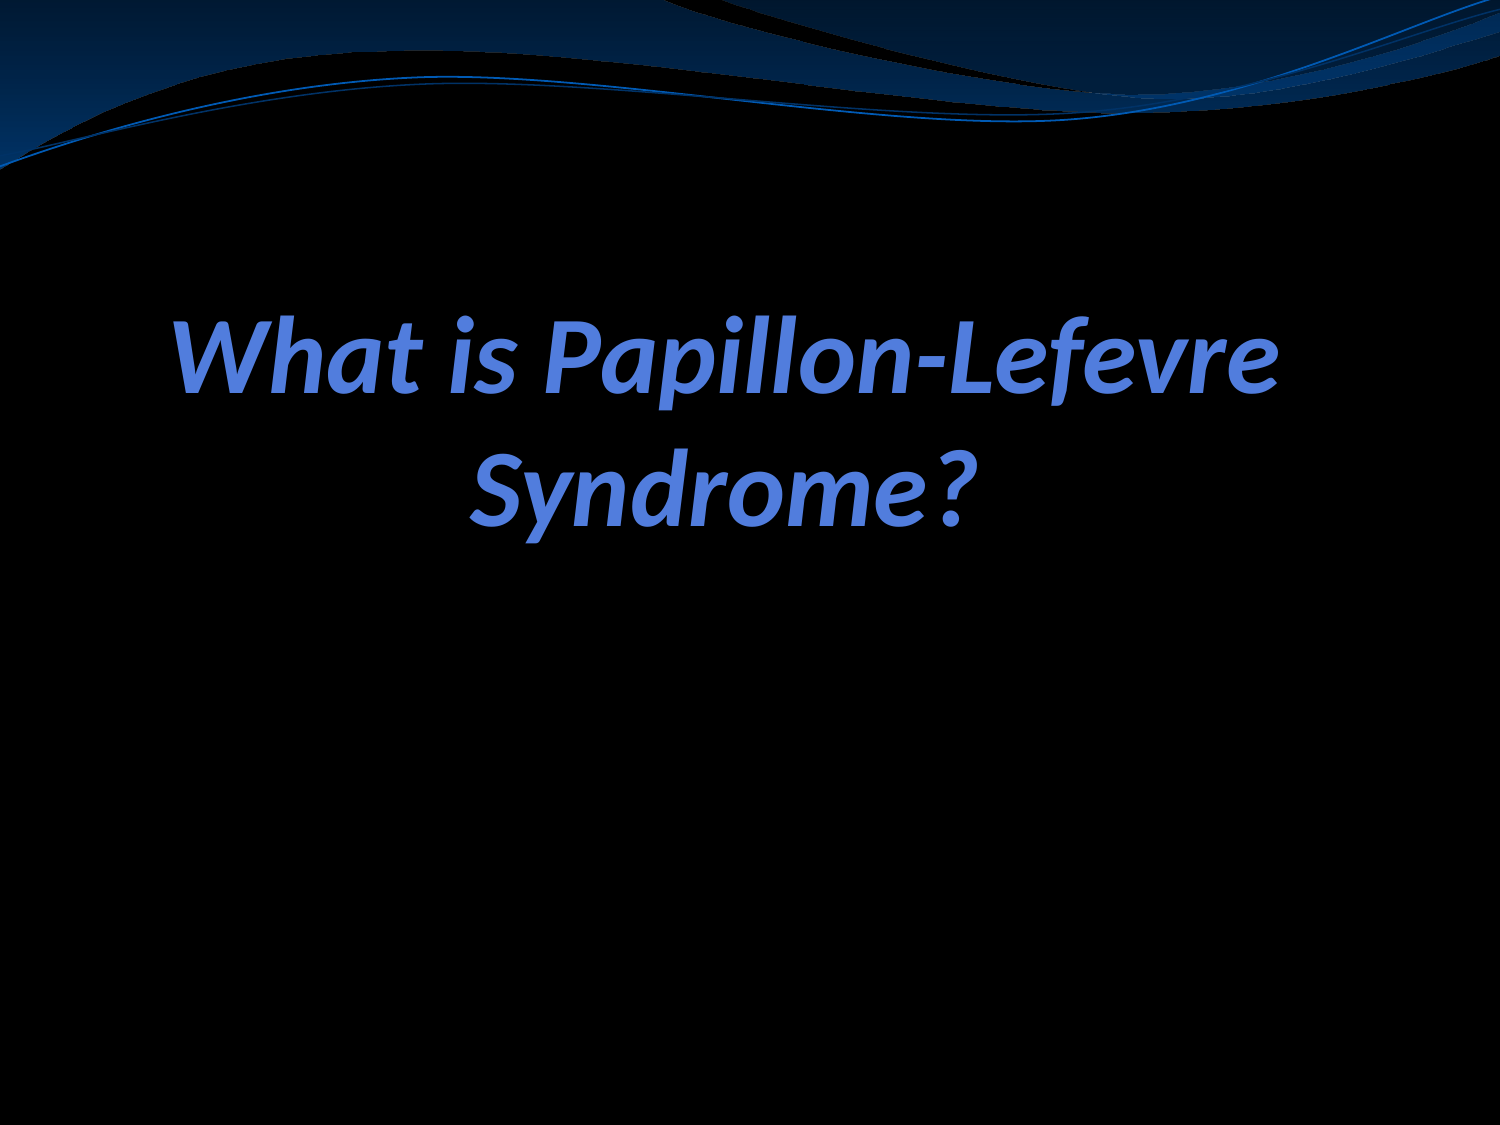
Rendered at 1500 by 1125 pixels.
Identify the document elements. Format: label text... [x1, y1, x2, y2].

title What is Papillon-Lefevre Syndrome? [87, 324, 1363, 549]
